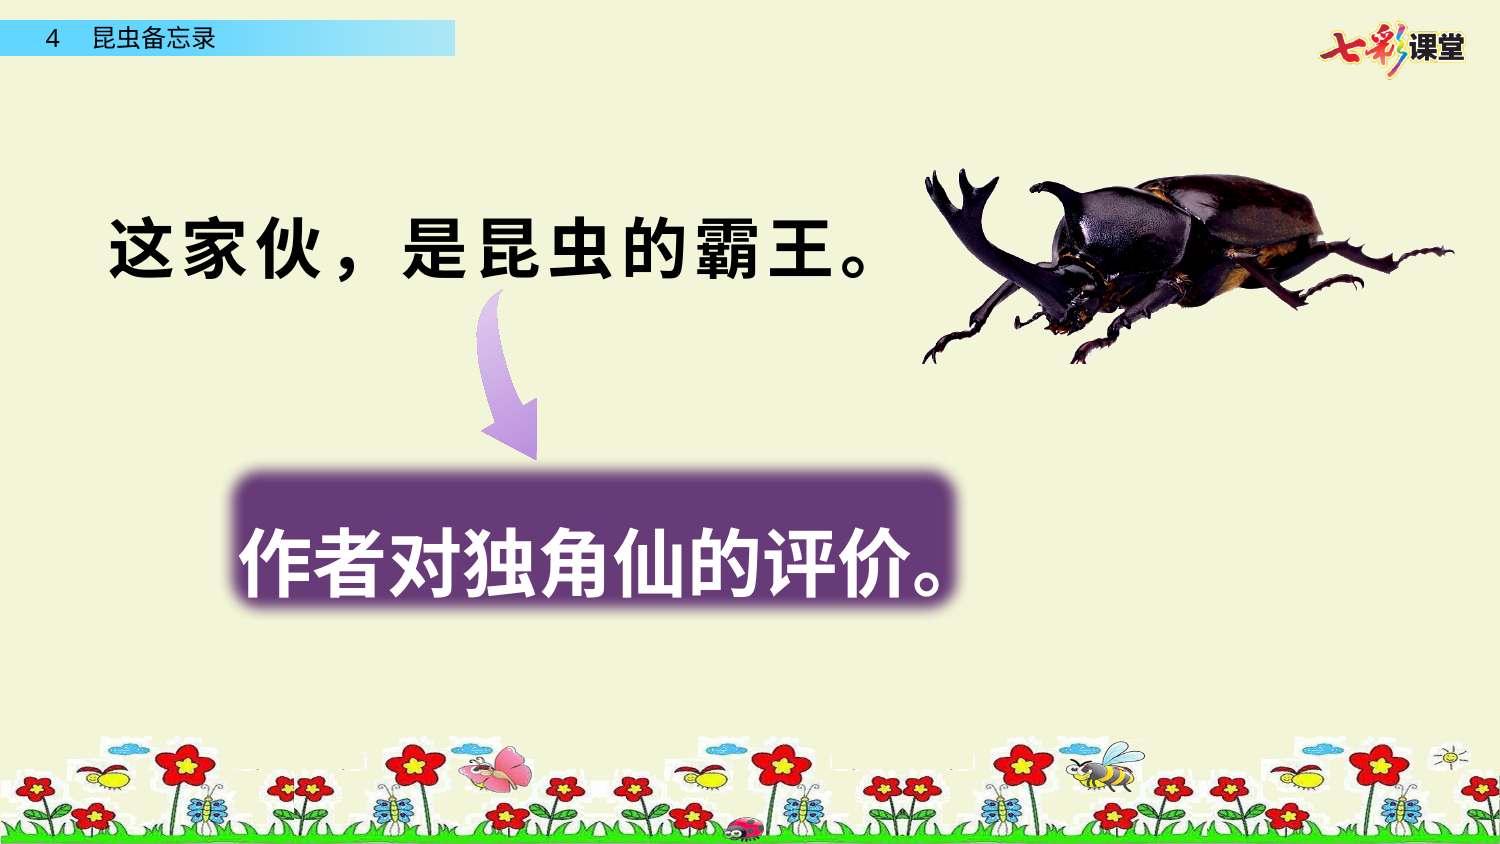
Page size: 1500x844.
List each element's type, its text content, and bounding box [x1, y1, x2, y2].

text_box 作者对独角仙的评价。 [243, 482, 946, 598]
text_box [239, 478, 949, 602]
picture [913, 161, 1468, 364]
text_box [476, 289, 537, 461]
picture [0, 714, 1500, 844]
picture [1316, 20, 1468, 80]
text_box 这家伙，是昆虫的霸王。 [93, 175, 856, 295]
